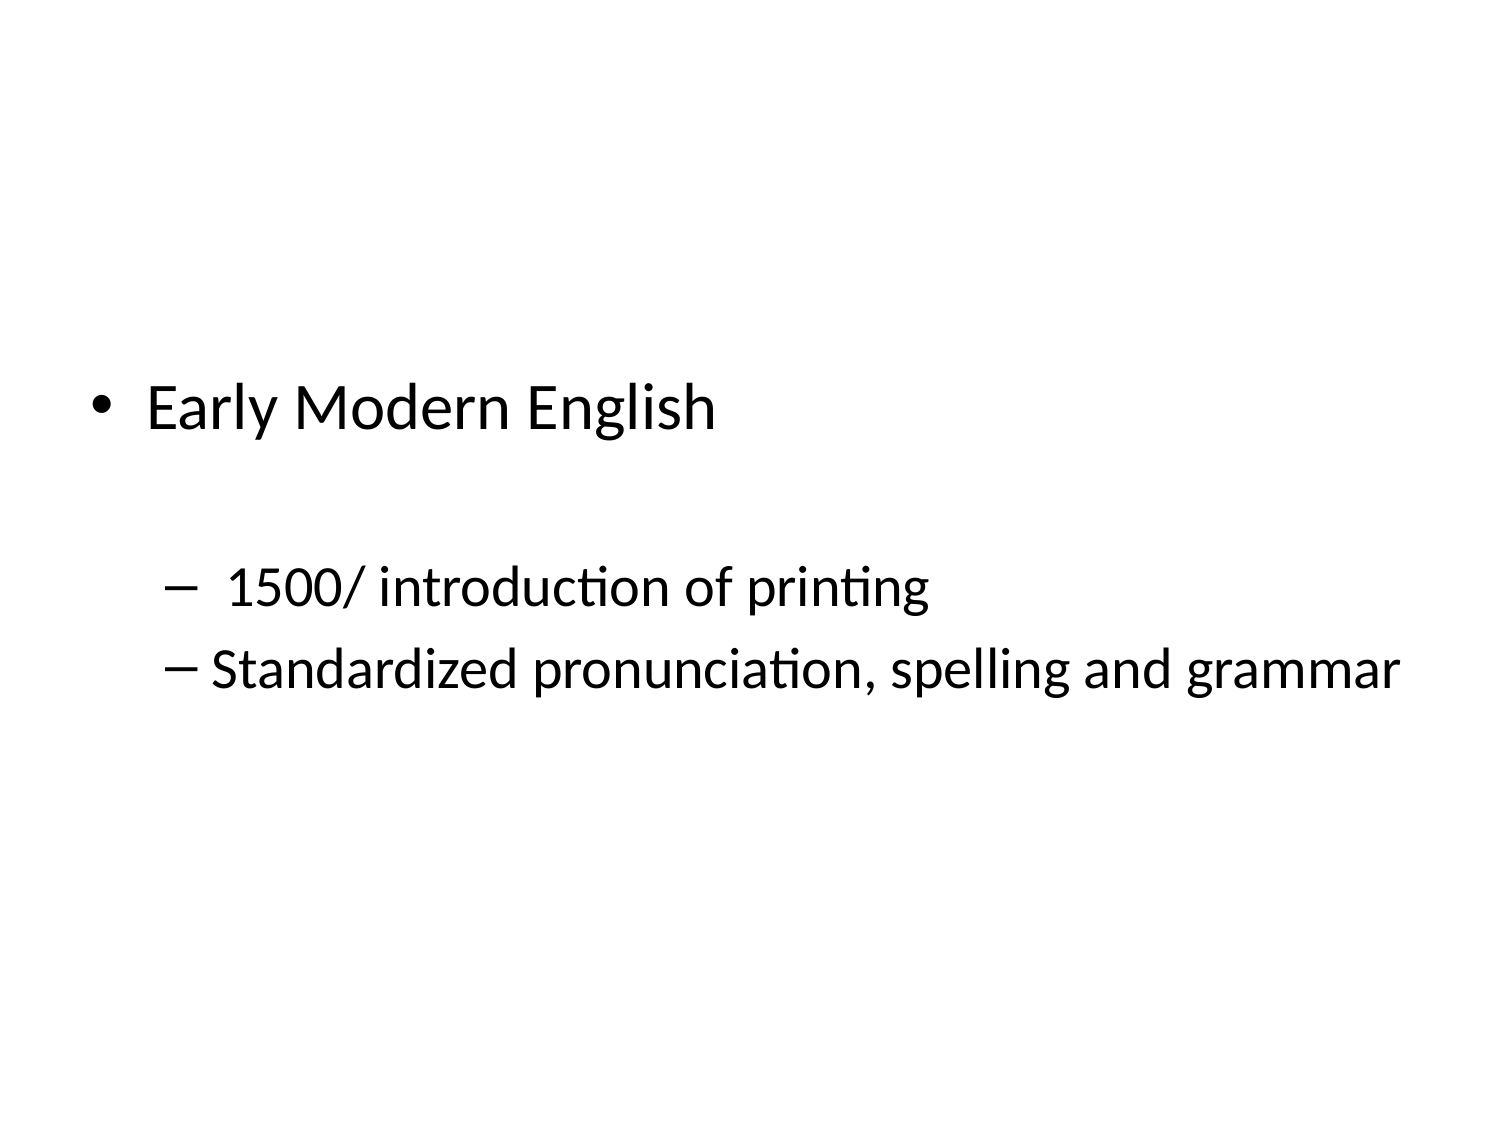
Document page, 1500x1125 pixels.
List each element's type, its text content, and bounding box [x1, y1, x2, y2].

list Early Modern English 1500/ introduction of printing Standardized pronunciation, spelling and grammar [75, 262, 1425, 1005]
